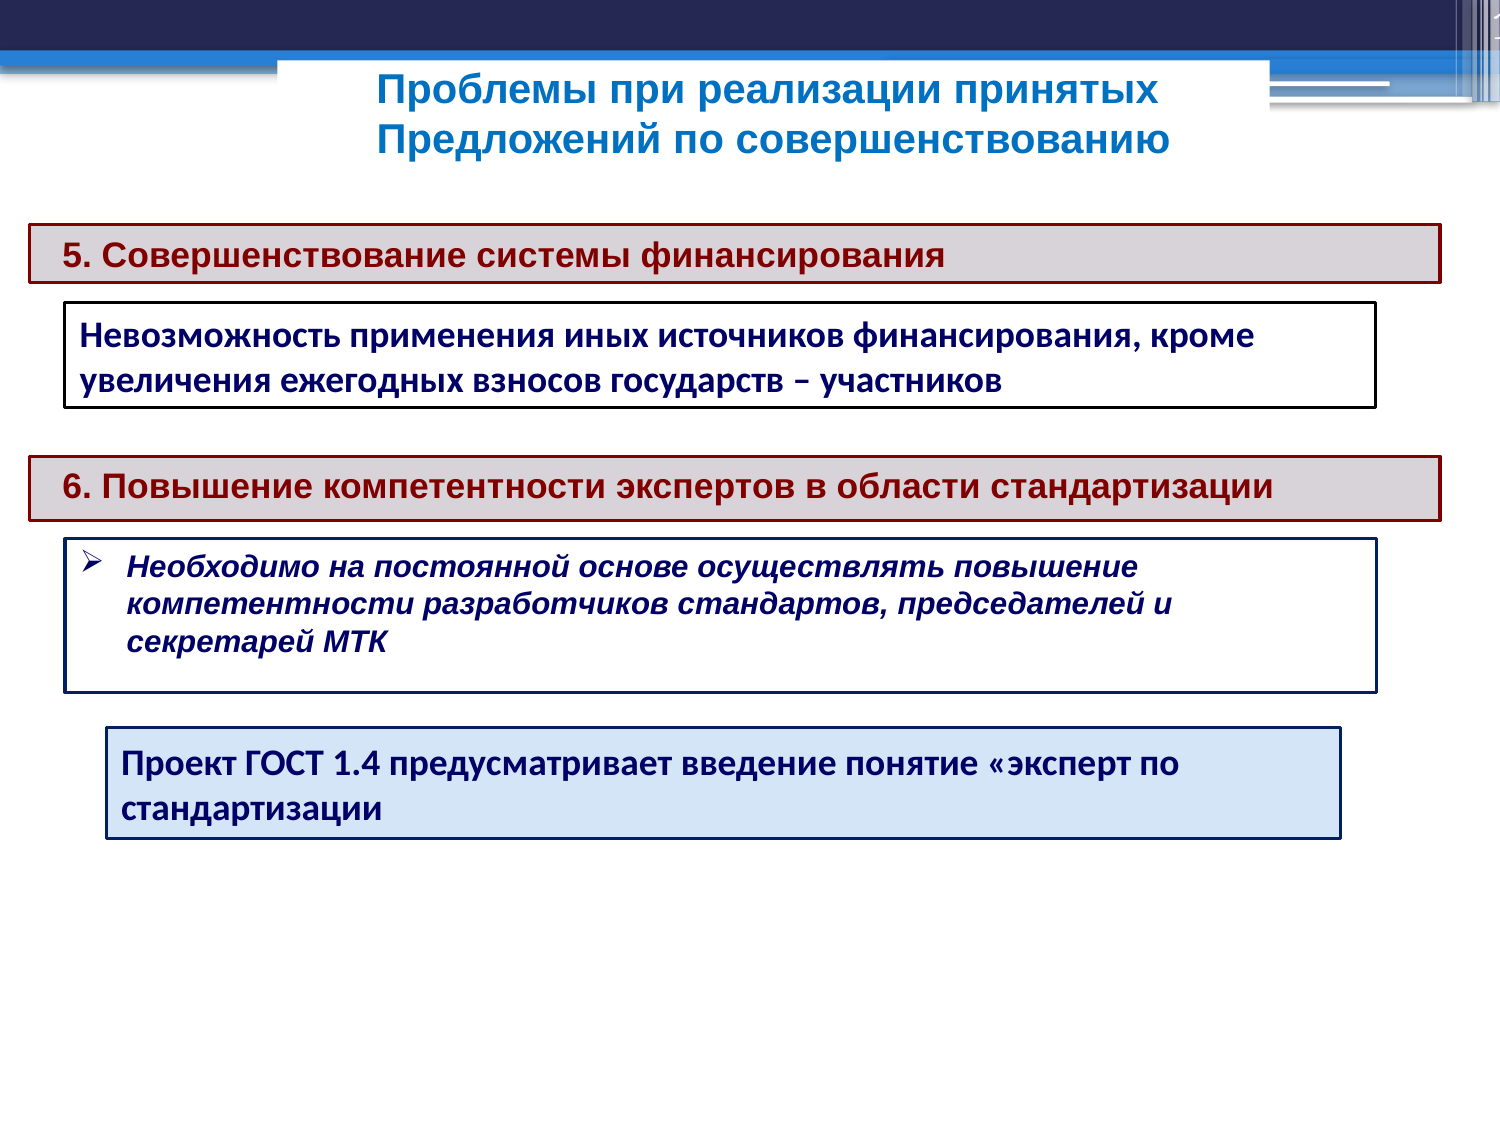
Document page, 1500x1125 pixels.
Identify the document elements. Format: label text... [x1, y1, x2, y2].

text_box 6. Повышение компетентности экспертов в области стандартизации [29, 456, 1441, 521]
text_box 10 [1332, 0, 1500, 61]
text_box Необходимо на постоянной основе осуществлять повышение компетентности разработчиков стандартов, председателей и секретарей МТК [65, 538, 1377, 693]
text_box 5. Совершенствование системы финансирования [29, 224, 1441, 283]
text_box Проект ГОСТ 1.4 предусматривает введение понятие «эксперт по стандартизации [106, 727, 1341, 839]
text_box Проблемы при реализации принятых Предложений по совершенствованию [276, 59, 1271, 164]
text_box Невозможность применения иных источников финансирования, кроме увеличения ежегодных взносов государств – участников [64, 302, 1376, 408]
